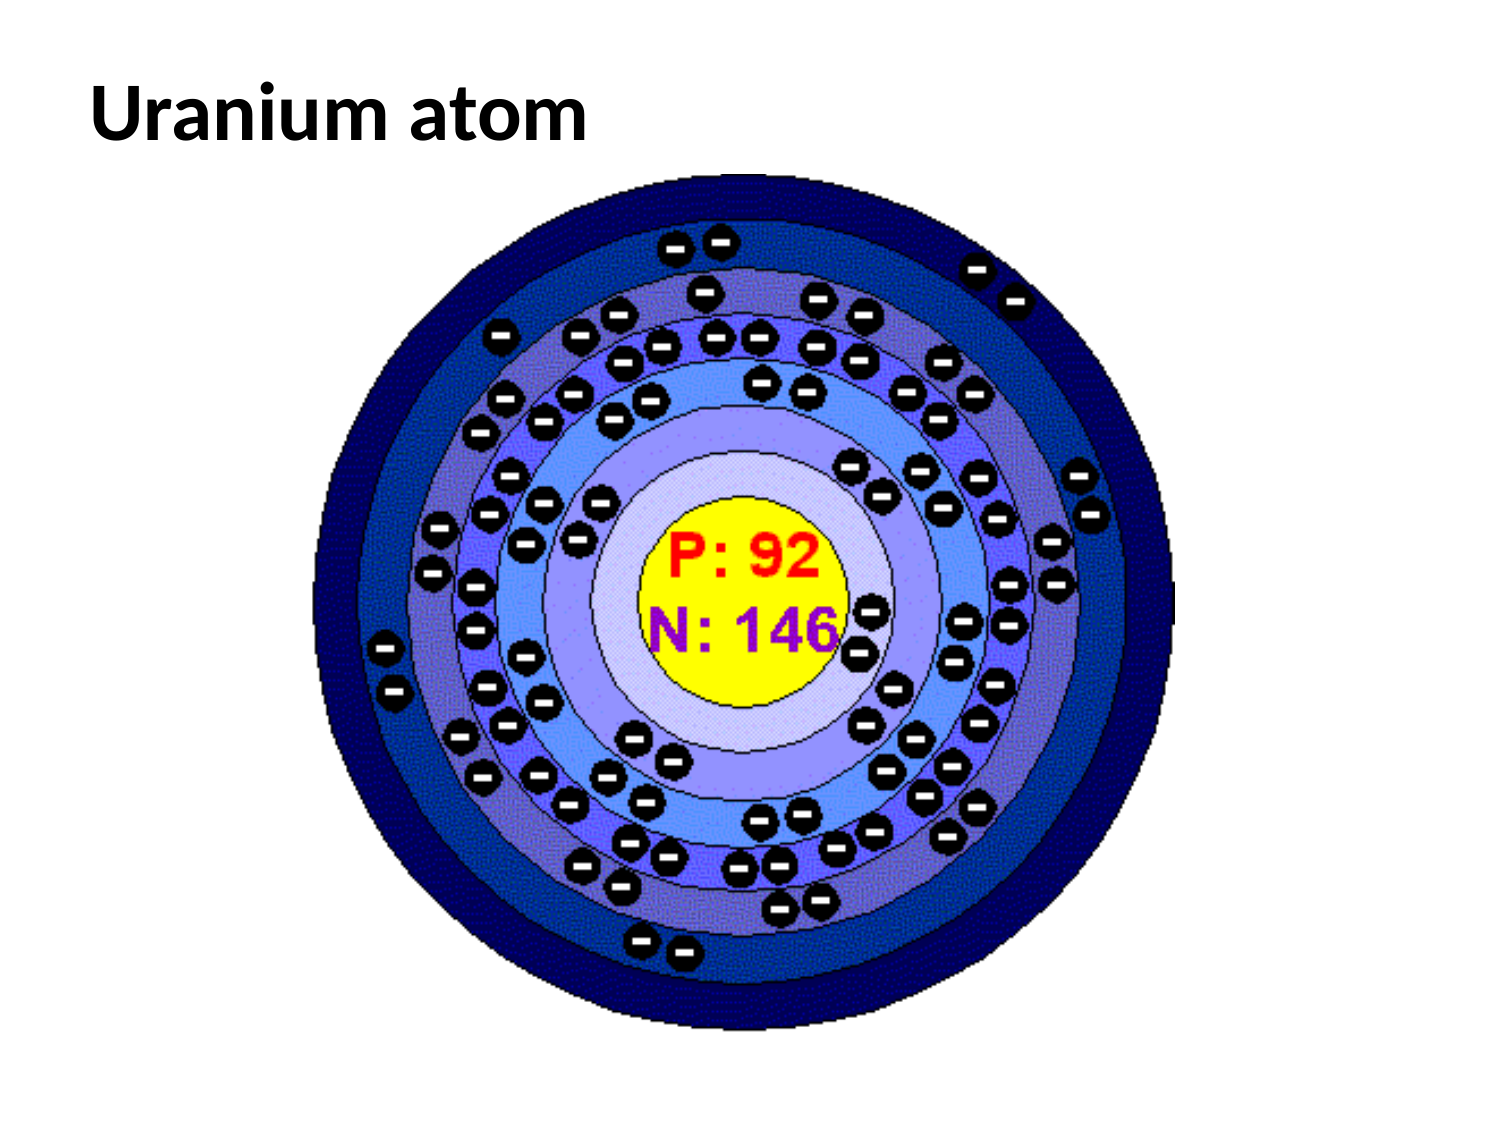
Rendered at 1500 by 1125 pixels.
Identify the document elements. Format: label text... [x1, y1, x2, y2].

text_box Uranium atom [75, 50, 850, 165]
picture [311, 174, 1176, 1037]
